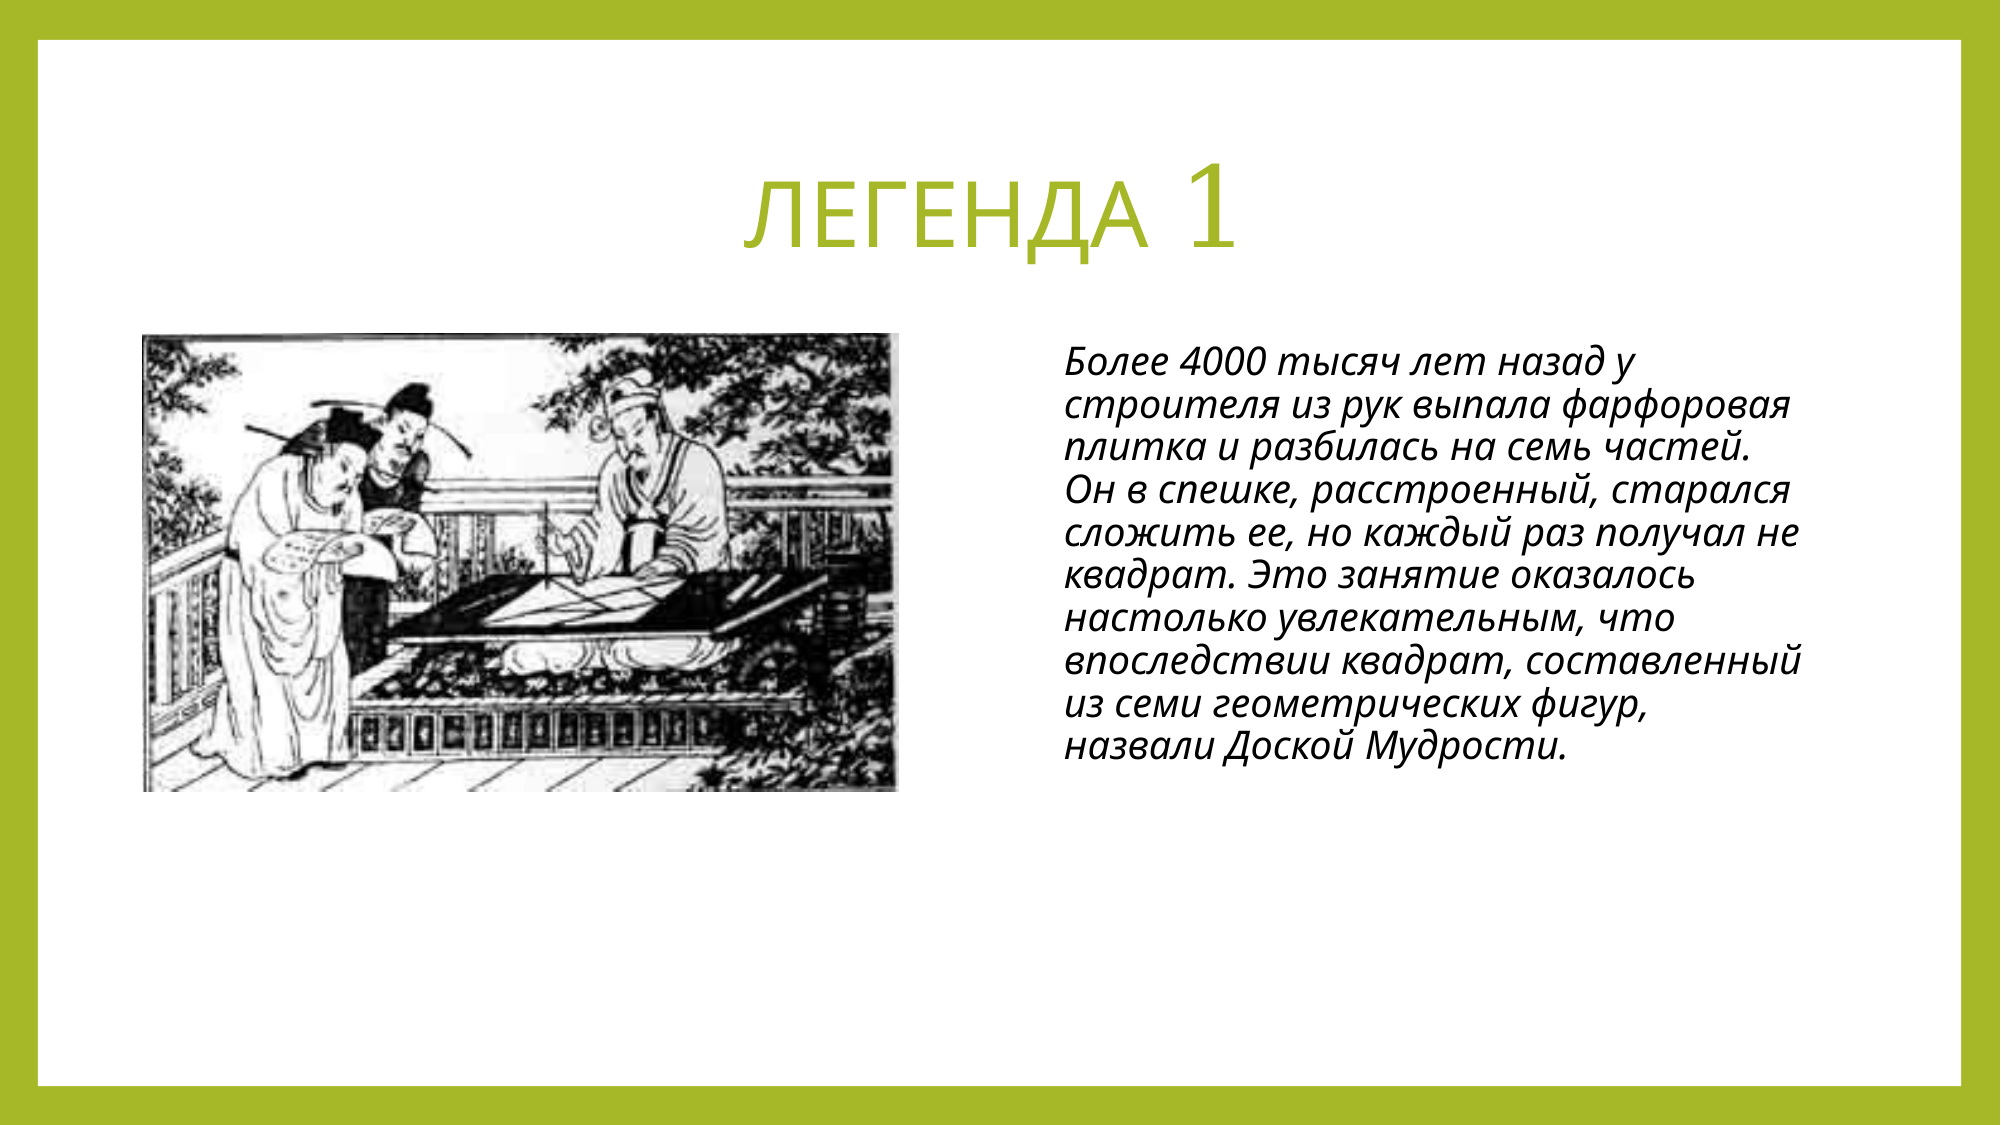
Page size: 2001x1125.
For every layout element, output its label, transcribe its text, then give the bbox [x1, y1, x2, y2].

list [141, 332, 899, 793]
list Более 4000 тысяч лет назад у строителя из рук выпала фарфоровая плитка и разбилась на семь частей. Он в спешке, расстроенный, старался сложить ее, но каждый раз получал не квадрат. Это занятие оказалось настолько увлекательным, что впоследствии квадрат, составленный из семи геометрических фигур, назвали Доской Мудрости. [1042, 333, 1823, 840]
title ЛЕГЕНДА 1 [187, 99, 1808, 323]
